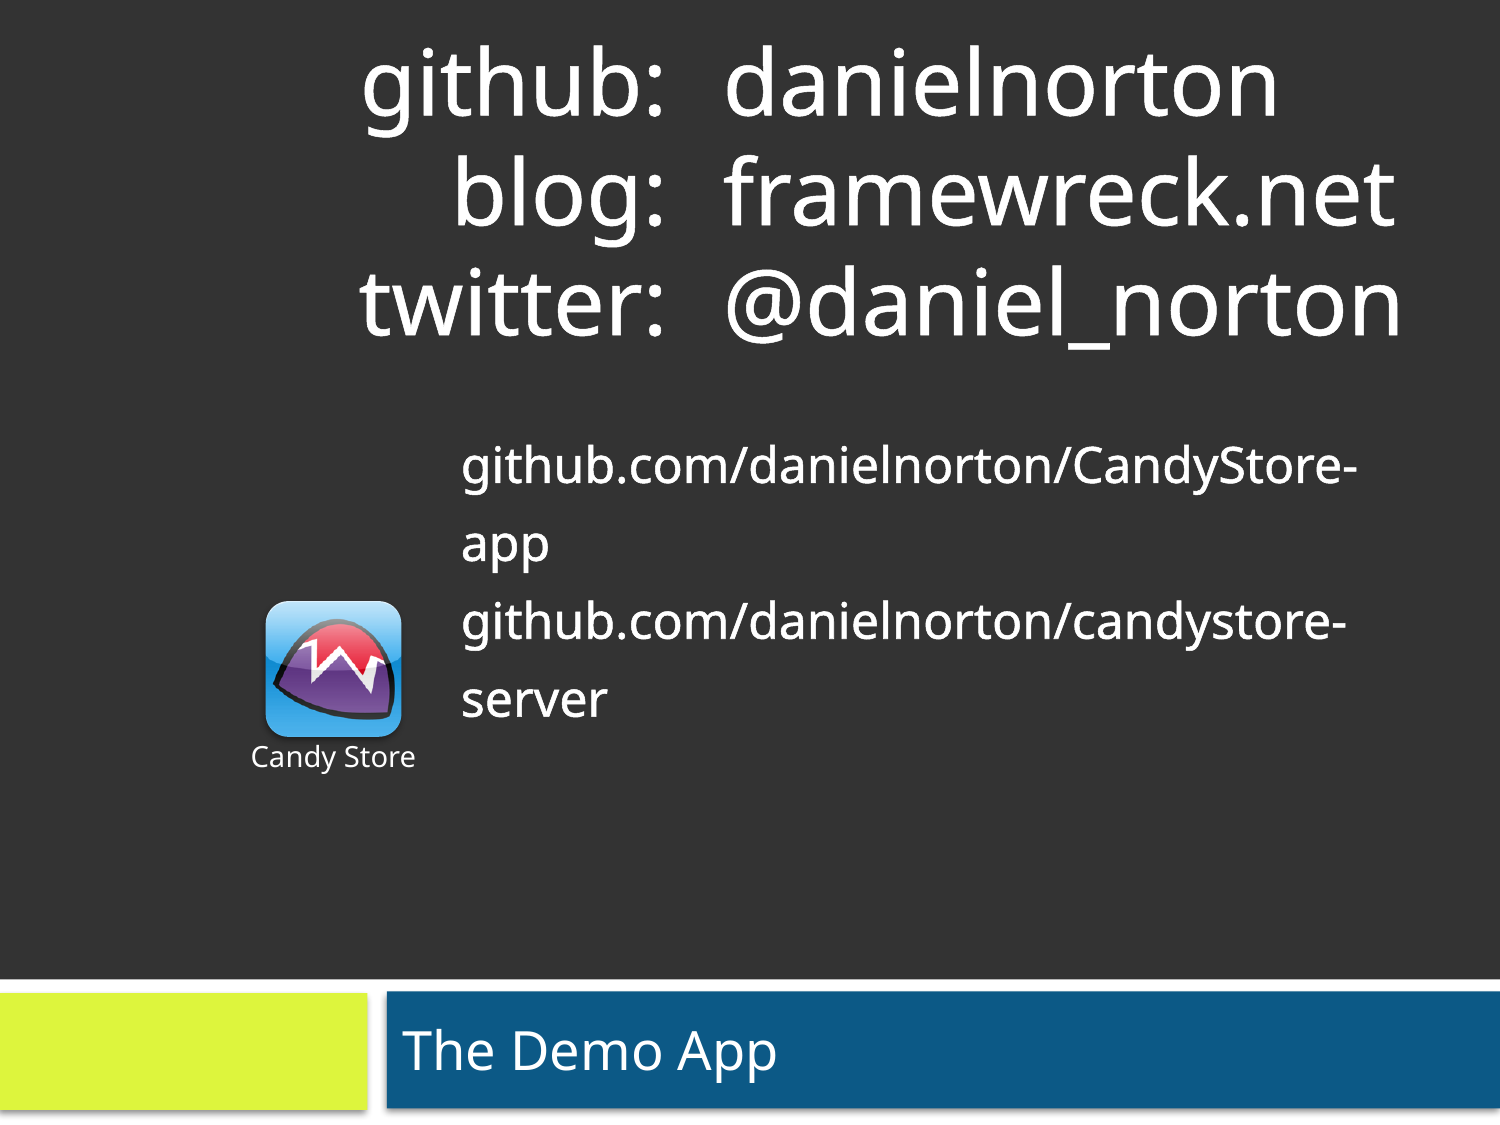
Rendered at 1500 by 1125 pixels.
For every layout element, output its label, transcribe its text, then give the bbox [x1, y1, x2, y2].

subtitle The Demo App [387, 992, 1488, 1105]
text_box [244, 600, 1451, 782]
title github: danielnorton blog: framewreck.net twitter: @daniel_norton [24, 16, 1450, 479]
